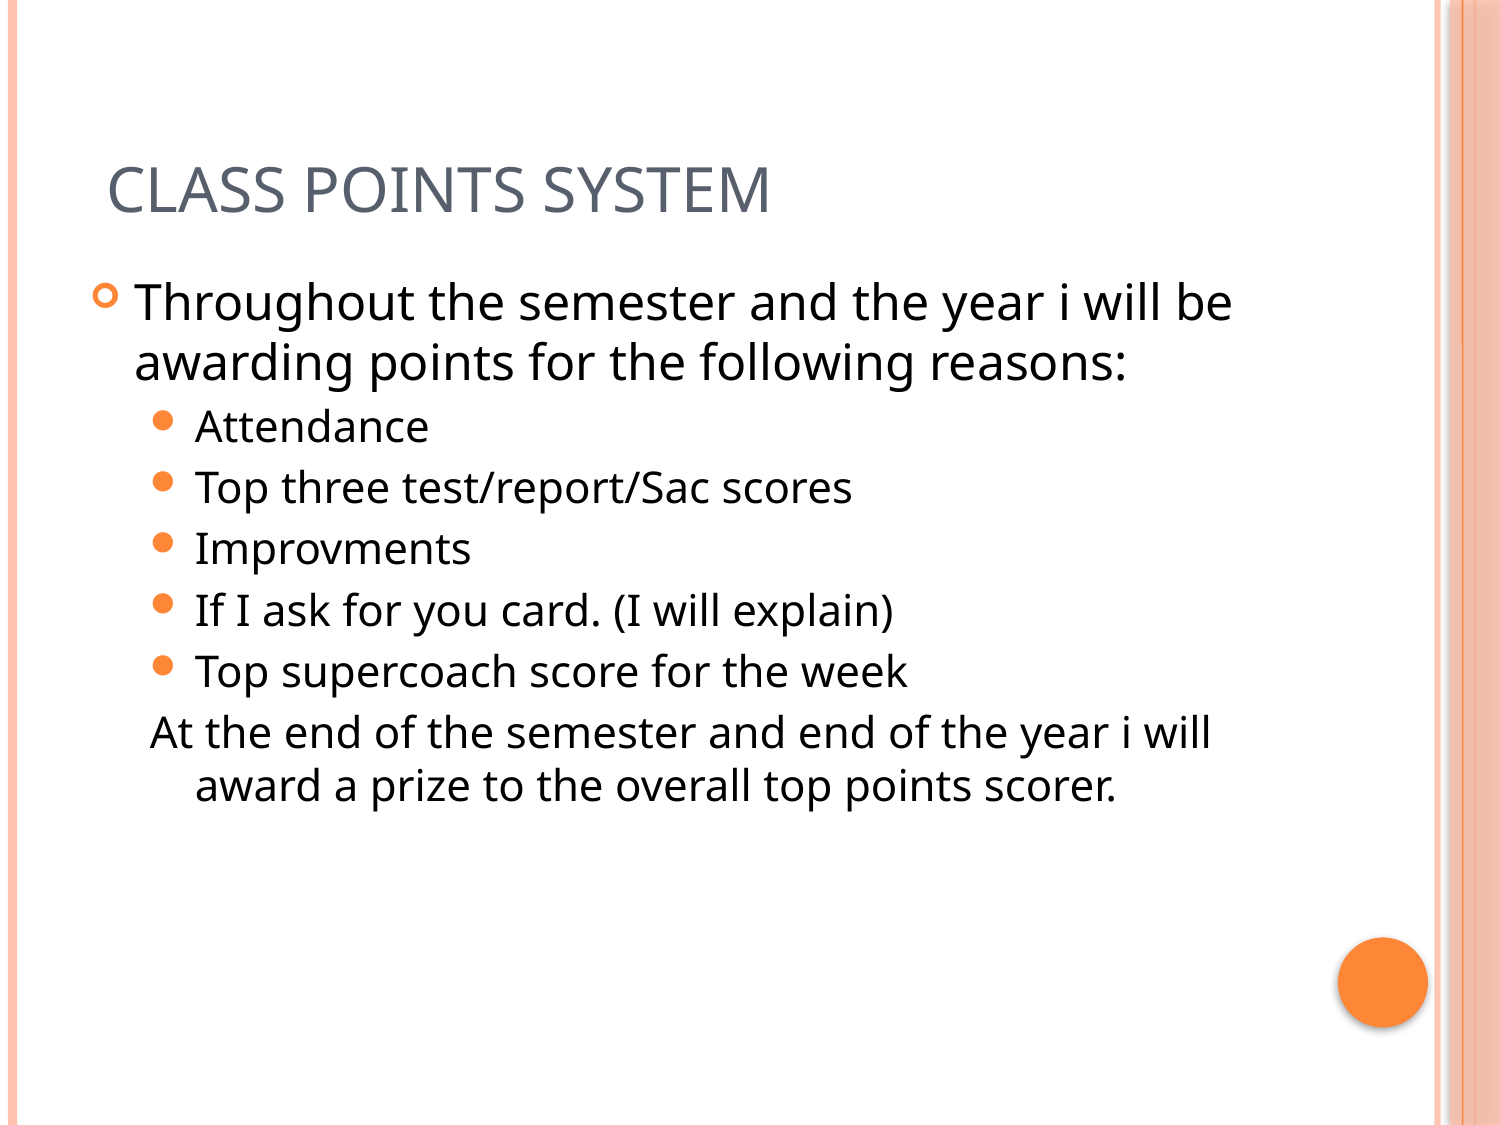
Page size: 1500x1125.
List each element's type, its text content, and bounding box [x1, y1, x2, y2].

title class points system [75, 45, 1300, 233]
list Throughout the semester and the year i will be awarding points for the following reasons: Attendance Top three test/report/Sac scores Improvments If I ask for you card. (I will explain) Top supercoach score for the week At the end of the semester and end of the year i will award a prize to the overall top points scorer. [75, 262, 1300, 1062]
